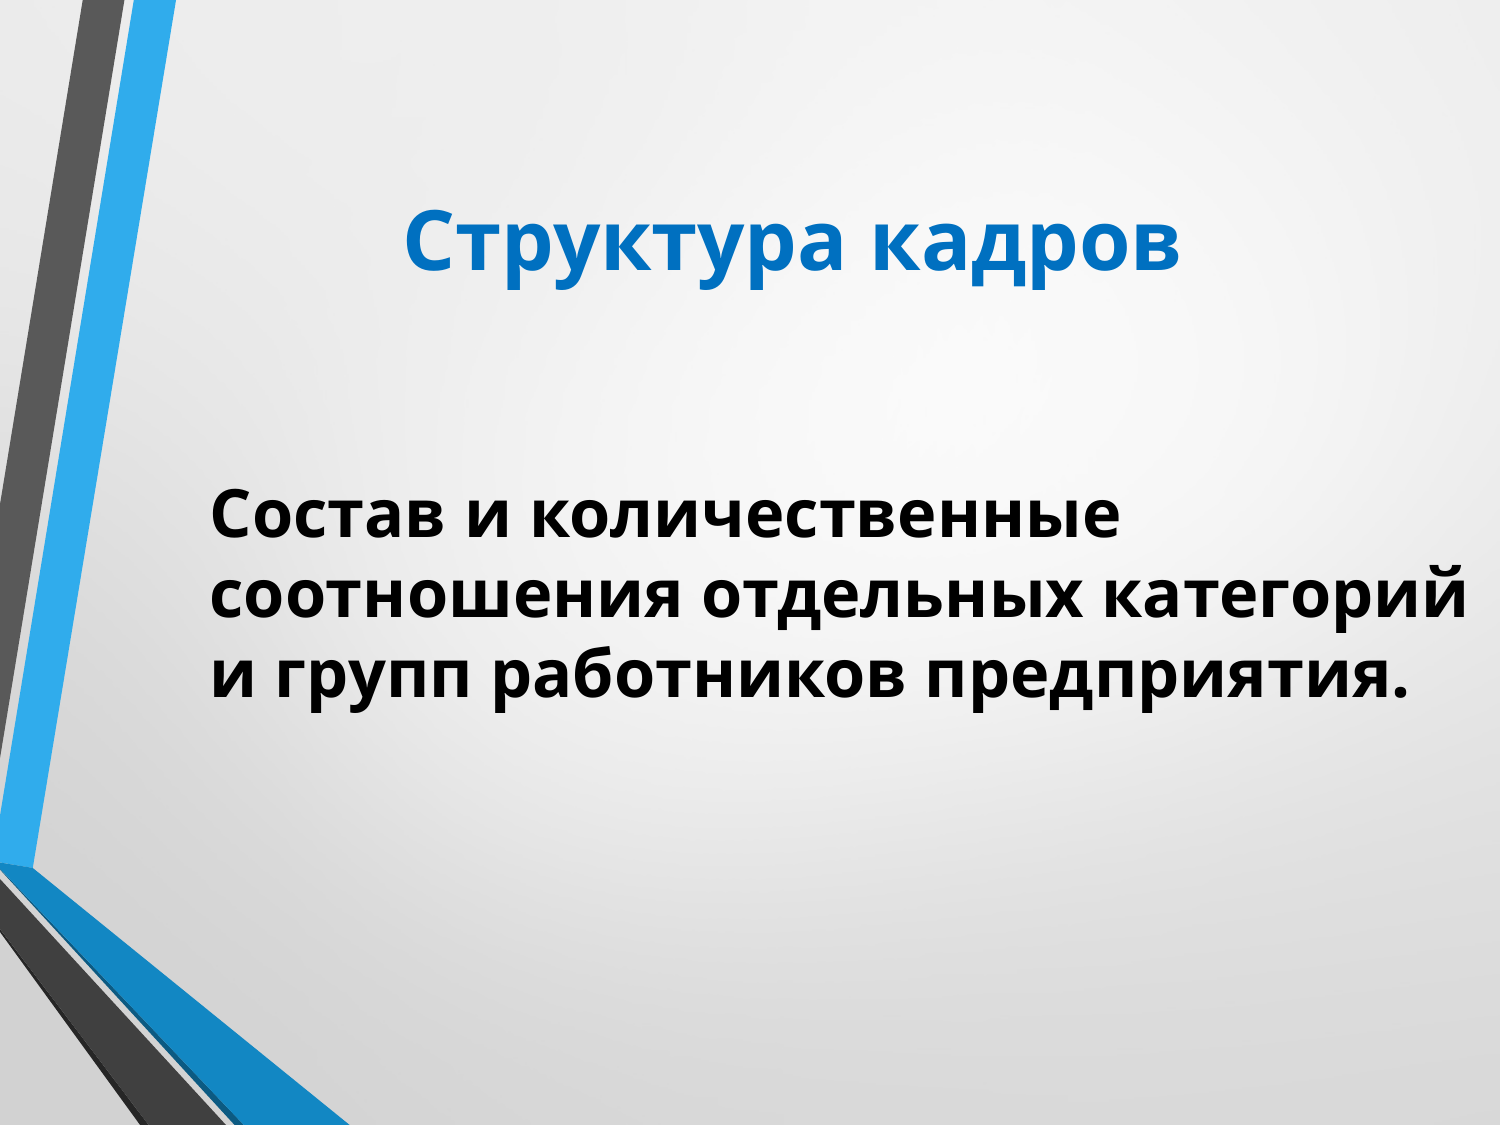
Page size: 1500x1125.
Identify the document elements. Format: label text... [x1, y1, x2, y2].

list Состав и количественные соотношения отдельных категорий и групп работников предприятия. [194, 237, 1500, 732]
title Структура кадров [161, 75, 1425, 400]
